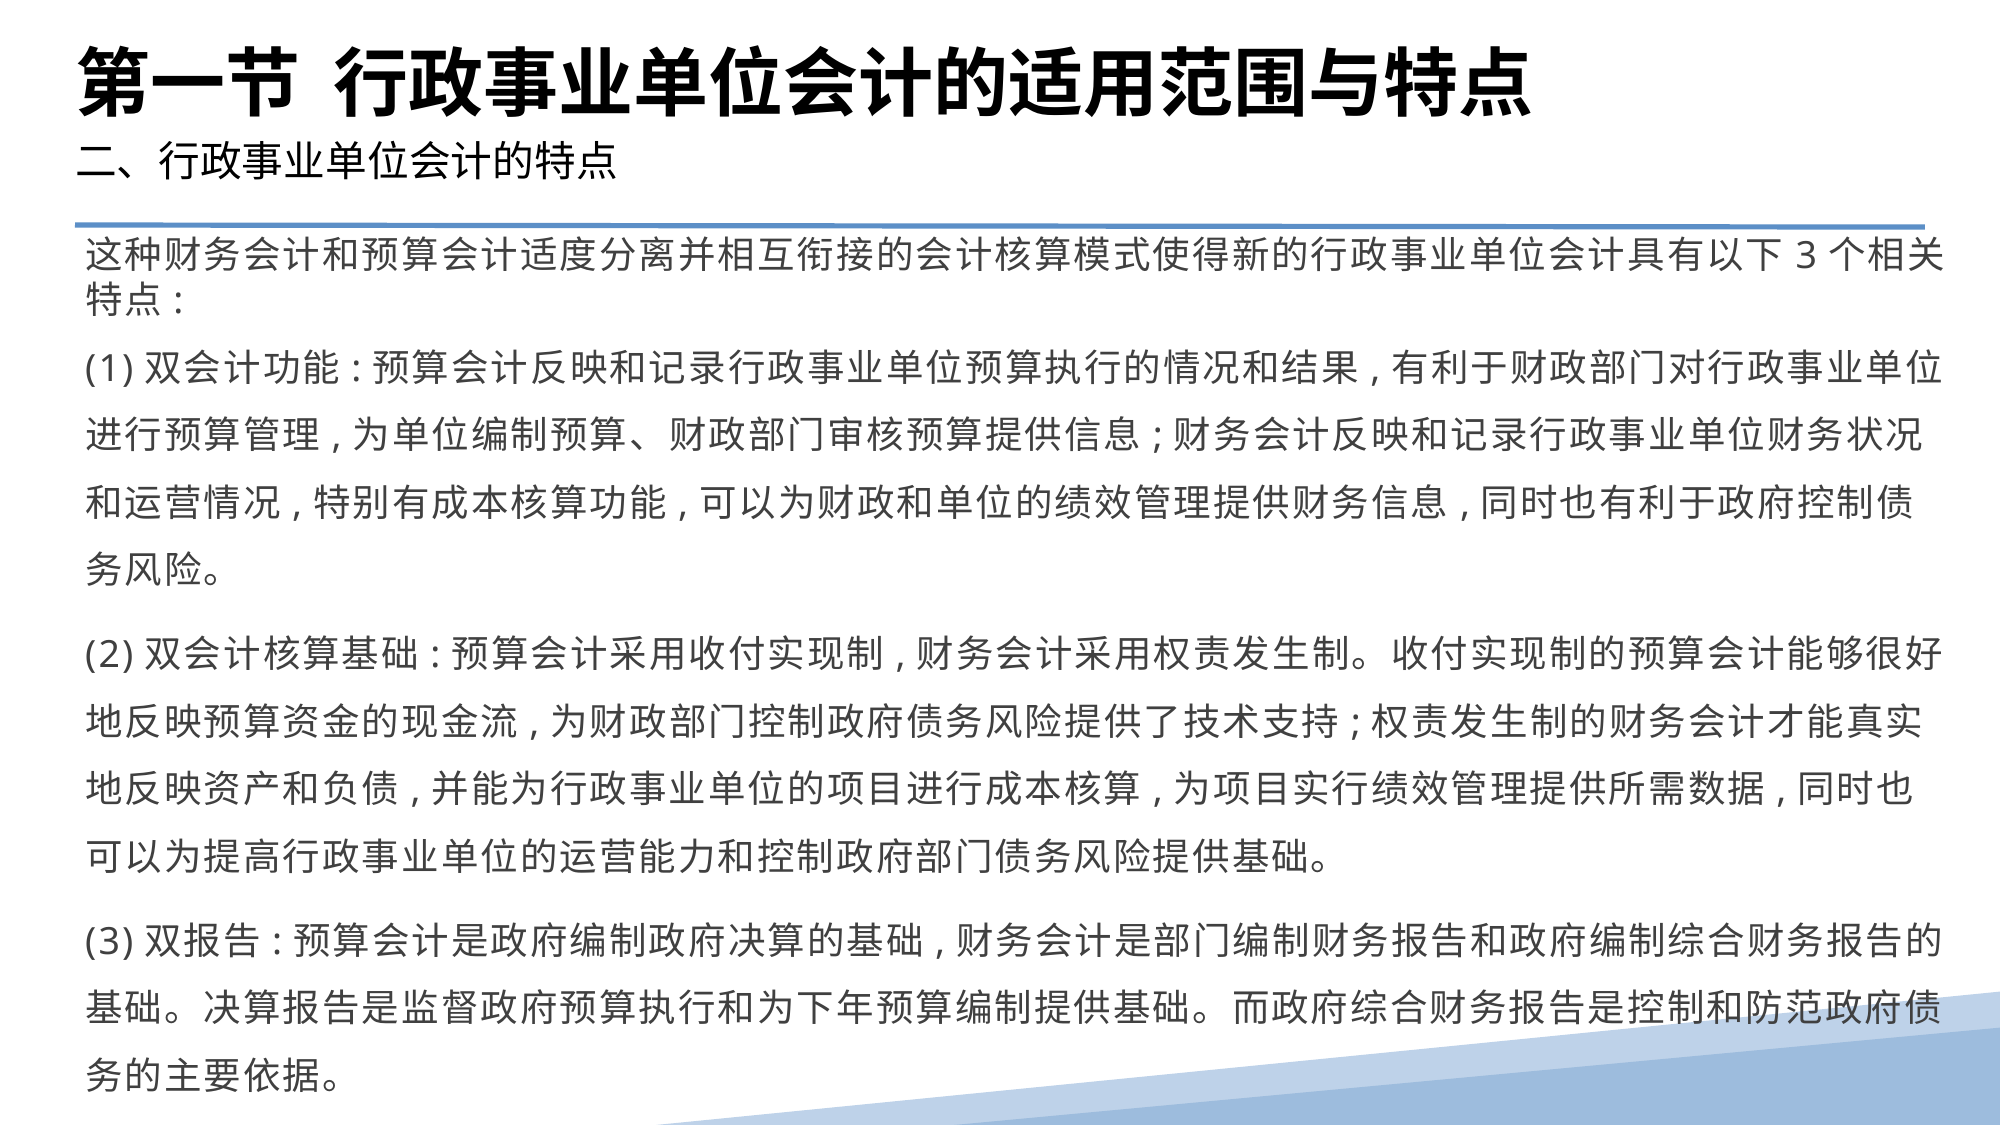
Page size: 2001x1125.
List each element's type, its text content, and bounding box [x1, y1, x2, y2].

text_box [74, 224, 1925, 228]
text_box 第一节 行政事业单位会计的适用范围与特点 [75, 24, 1925, 124]
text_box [656, 991, 2000, 1125]
text_box 二、行政事业单位会计的特点 [75, 124, 1925, 200]
text_box 这种财务会计和预算会计适度分离并相互衔接的会计核算模式使得新的行政事业单位会计具有以下3个相关特点: (1)双会计功能:预算会计反映和记录行政事业单位预算执行的情况和结果,有利于财政部门对行政事业单位进行预算管理,为单位编制预算、财政部门审核预算提供信息;财务会计反映和记录行政事业单位财务状况和运营情况,特别有成本核算功能,可以为财政和单位的绩效管理提供财务信息,同时也有利于政府控制债务风险。 (2)双会计核算基础:预算会计采用收付实现制,财务会计采用权责发生制。收付实现制的预算会计能够很好地反映预算资金的现金流,为财政部门控制政府债务风险提供了技术支持;权责发生制的财务会计才能真实地反映资产和负债,并能为行政事业单位的项目进行成本核算,为项目实行绩效管理提供所需数据,同时也可以为提高行政事业单位的运营能力和控制政府部门债务风险提供基础。 (3)双报告:预算会计是政府编制政府决算的基础,财务会计是部门编制财务报告和政府编制综合财务报告的基础。决算报告是监督政府预算执行和为下年预算编制提供基础。而政府综合财务报告是控制和防范政府债务的主要依据。 [74, 227, 1963, 1102]
